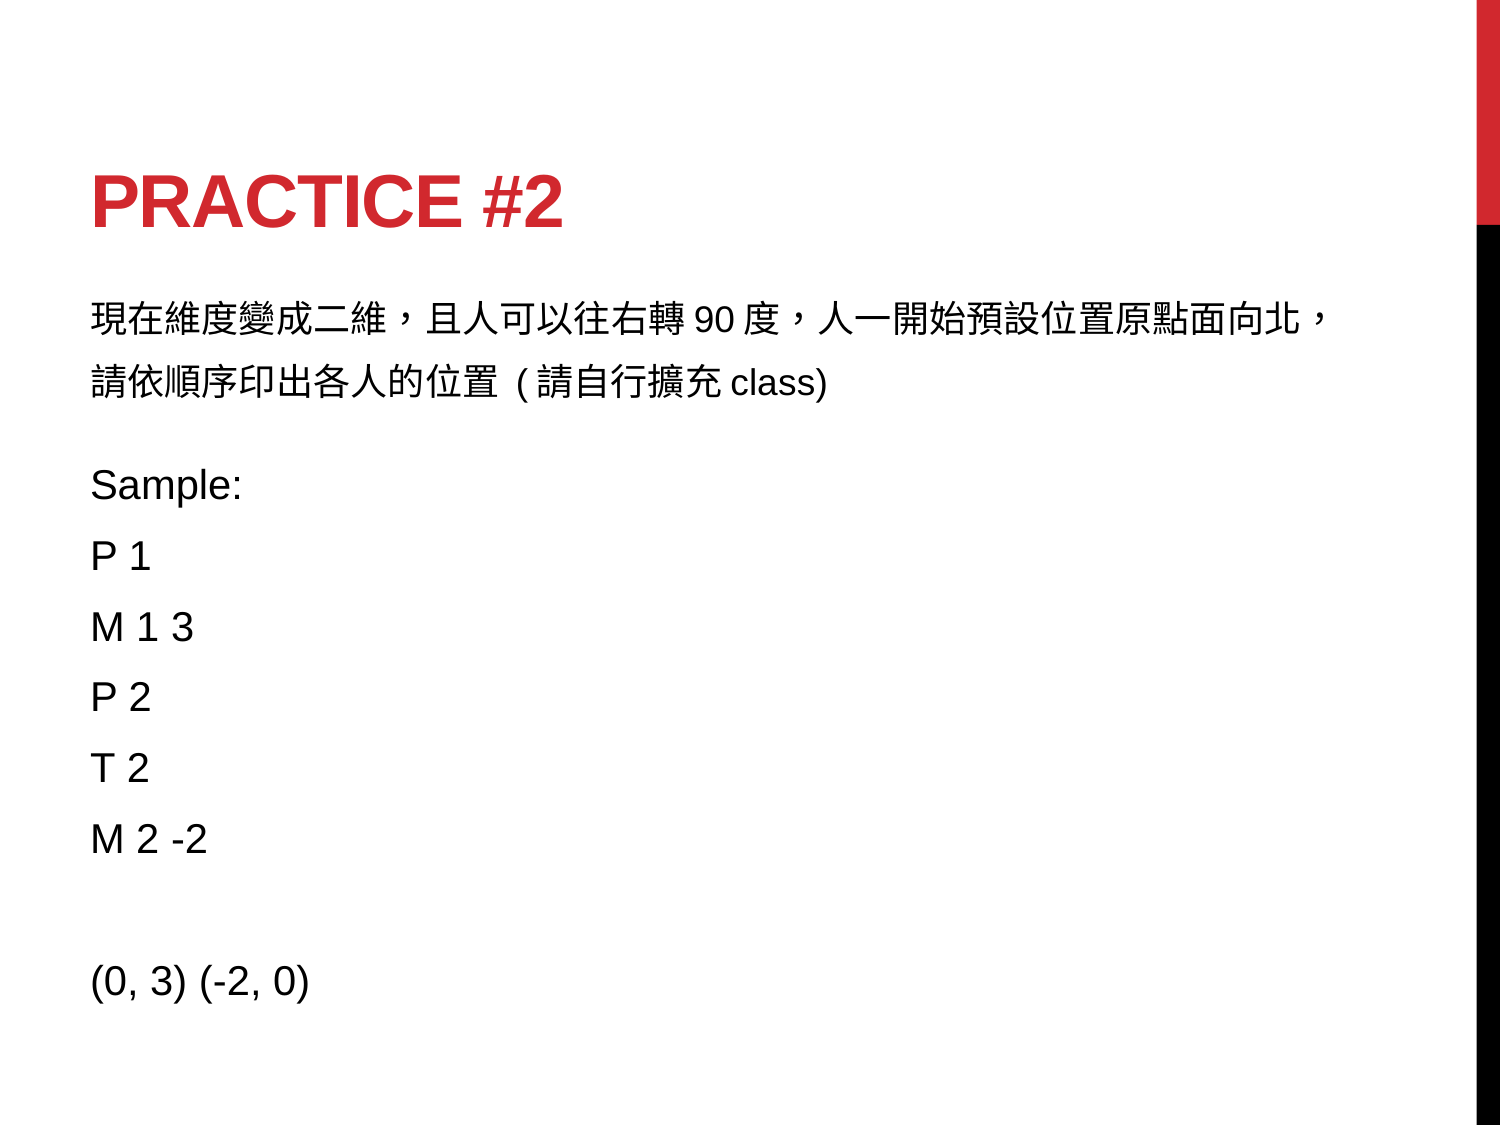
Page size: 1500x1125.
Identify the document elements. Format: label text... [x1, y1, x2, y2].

list 現在維度變成二維，且人可以往右轉90度，人一開始預設位置原點面向北， 請依順序印出各人的位置 (請自行擴充class) [75, 287, 1325, 413]
text_box Sample: P 1 M 1 3 P 2 T 2 M 2 -2 (0, 3) (-2, 0) [74, 449, 655, 1042]
title Practice #2 [75, 25, 1025, 250]
